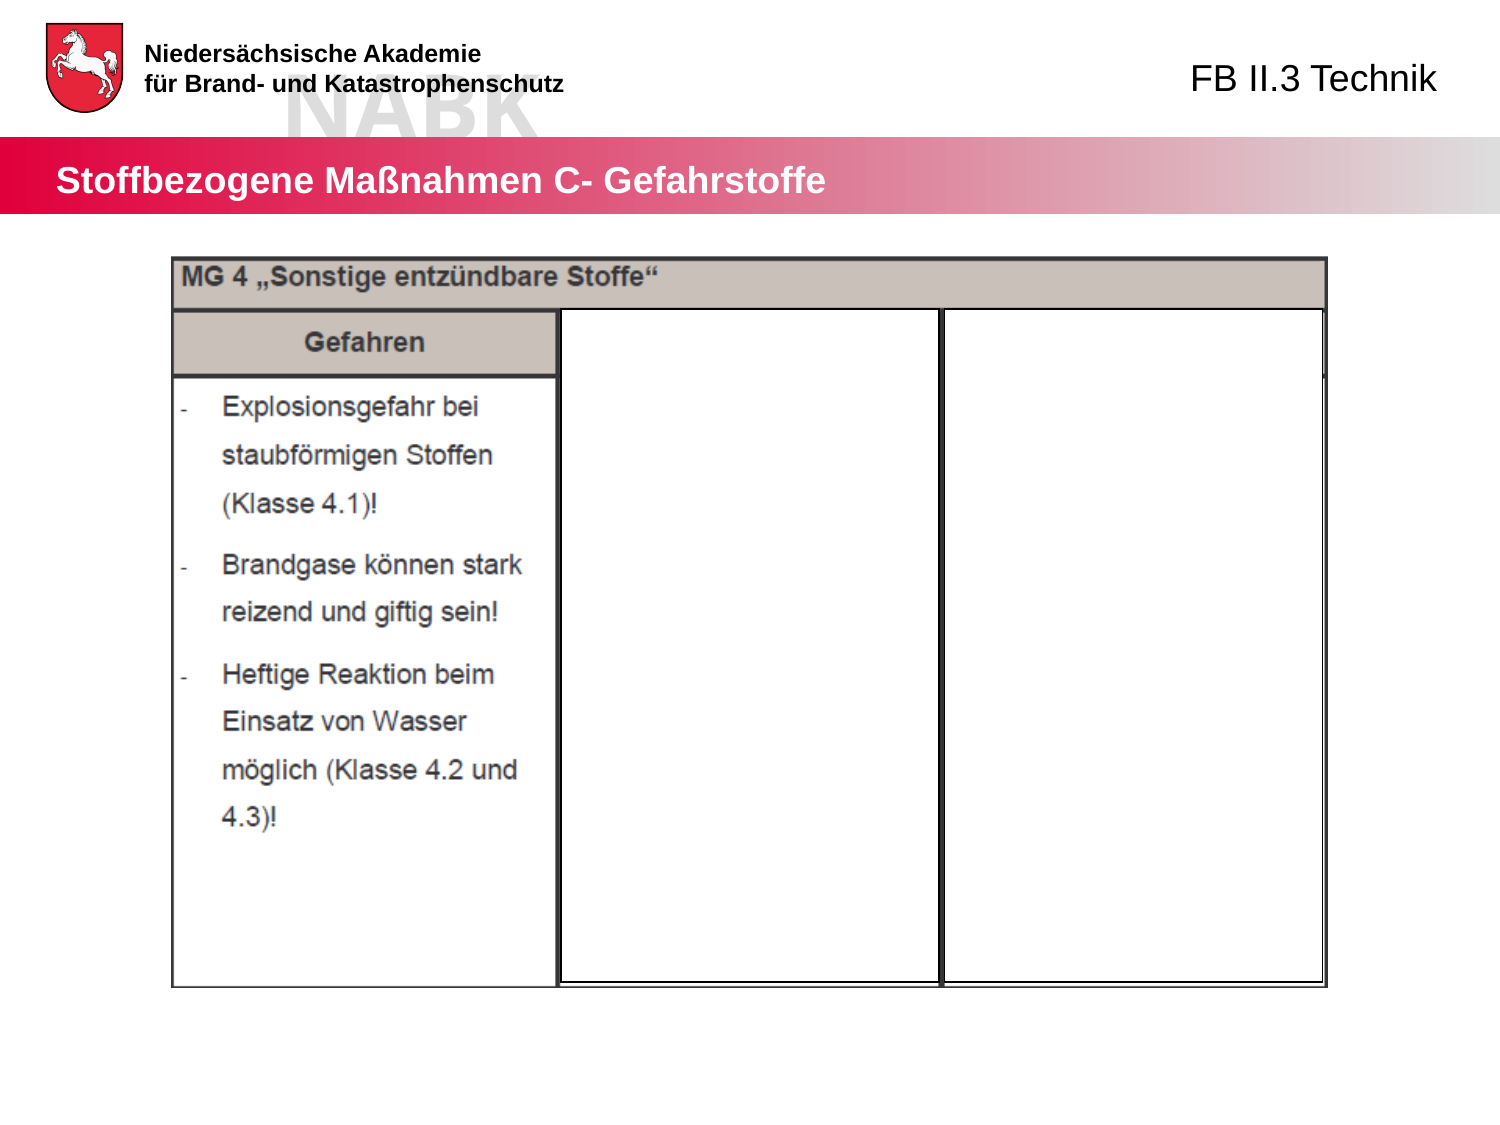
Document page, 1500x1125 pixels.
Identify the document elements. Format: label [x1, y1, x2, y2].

picture [45, 22, 124, 114]
list [171, 255, 1328, 988]
